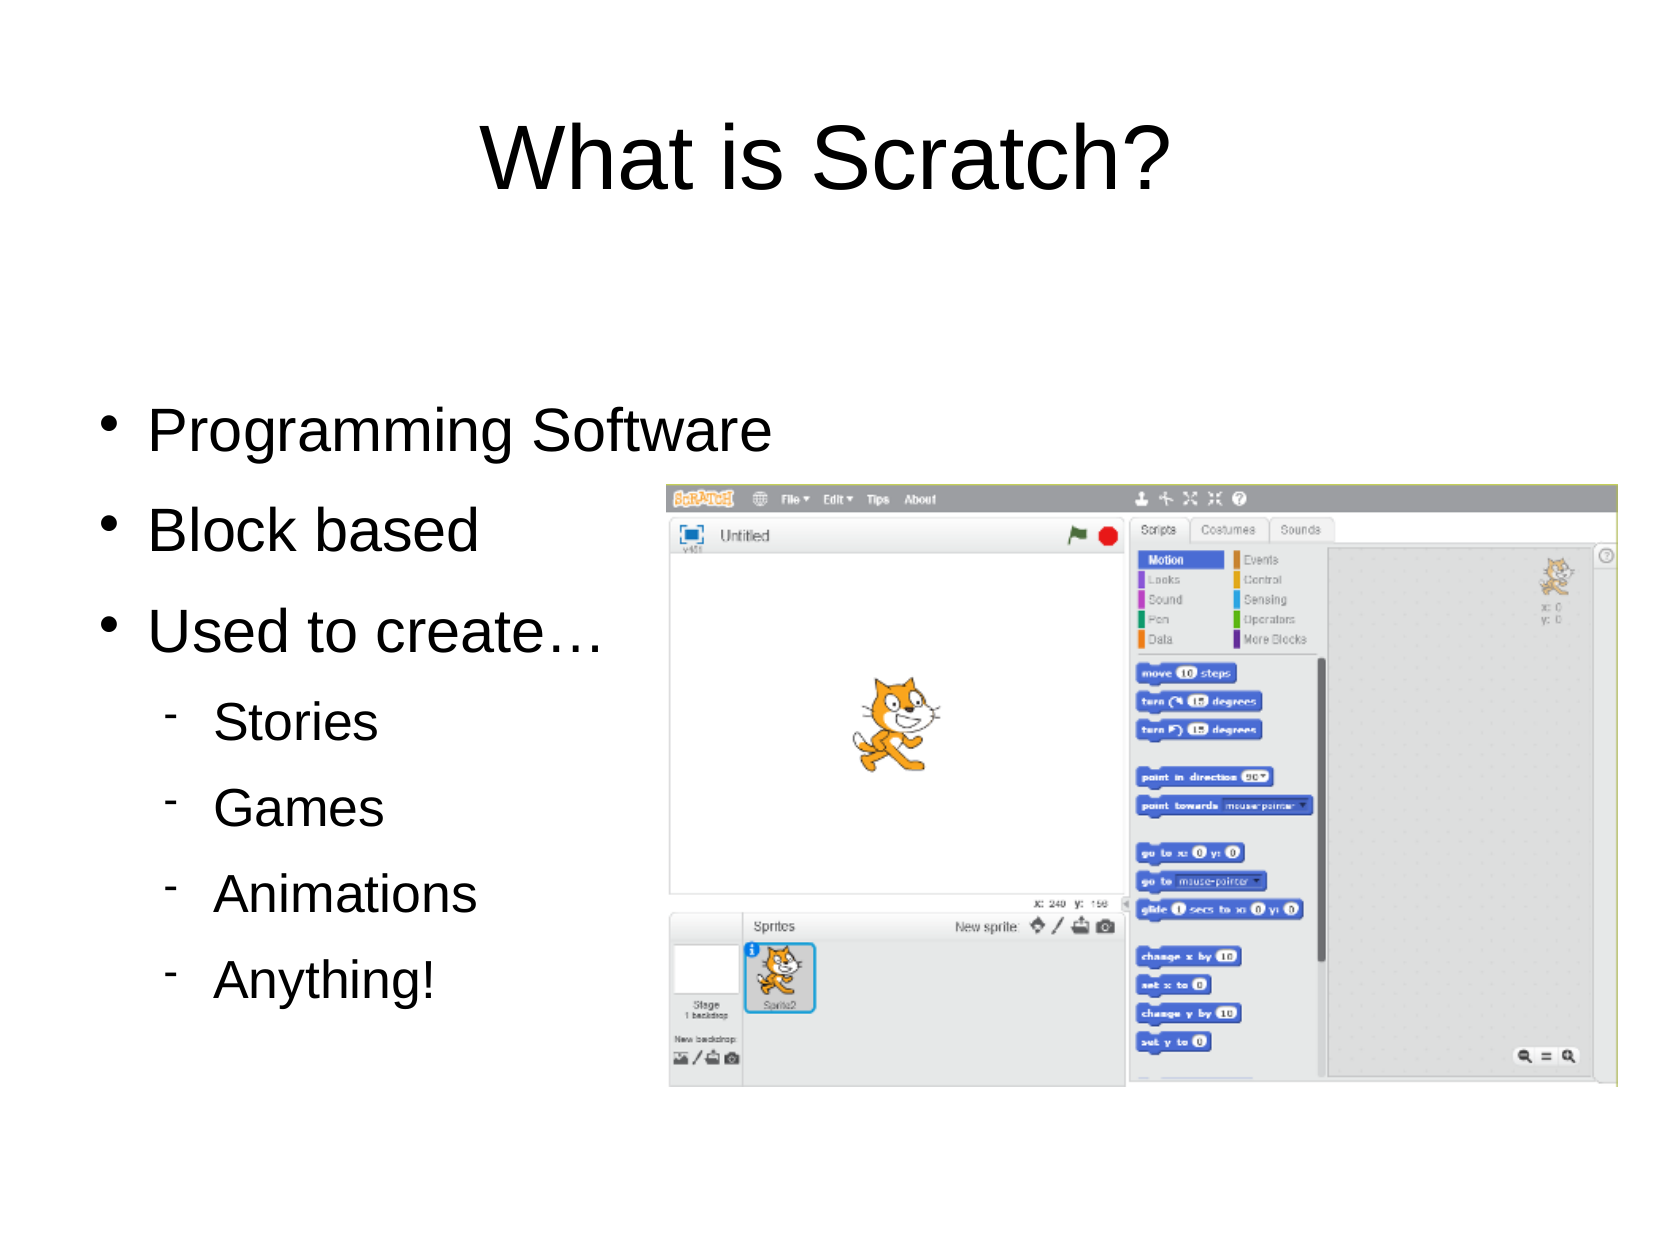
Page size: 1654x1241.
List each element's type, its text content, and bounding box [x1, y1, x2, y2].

picture [666, 483, 1619, 1087]
text_box What is Scratch? [82, 49, 1571, 257]
text_box Programming Software Block based Used to create… Stories Games Animations Anything! [82, 389, 1571, 1010]
